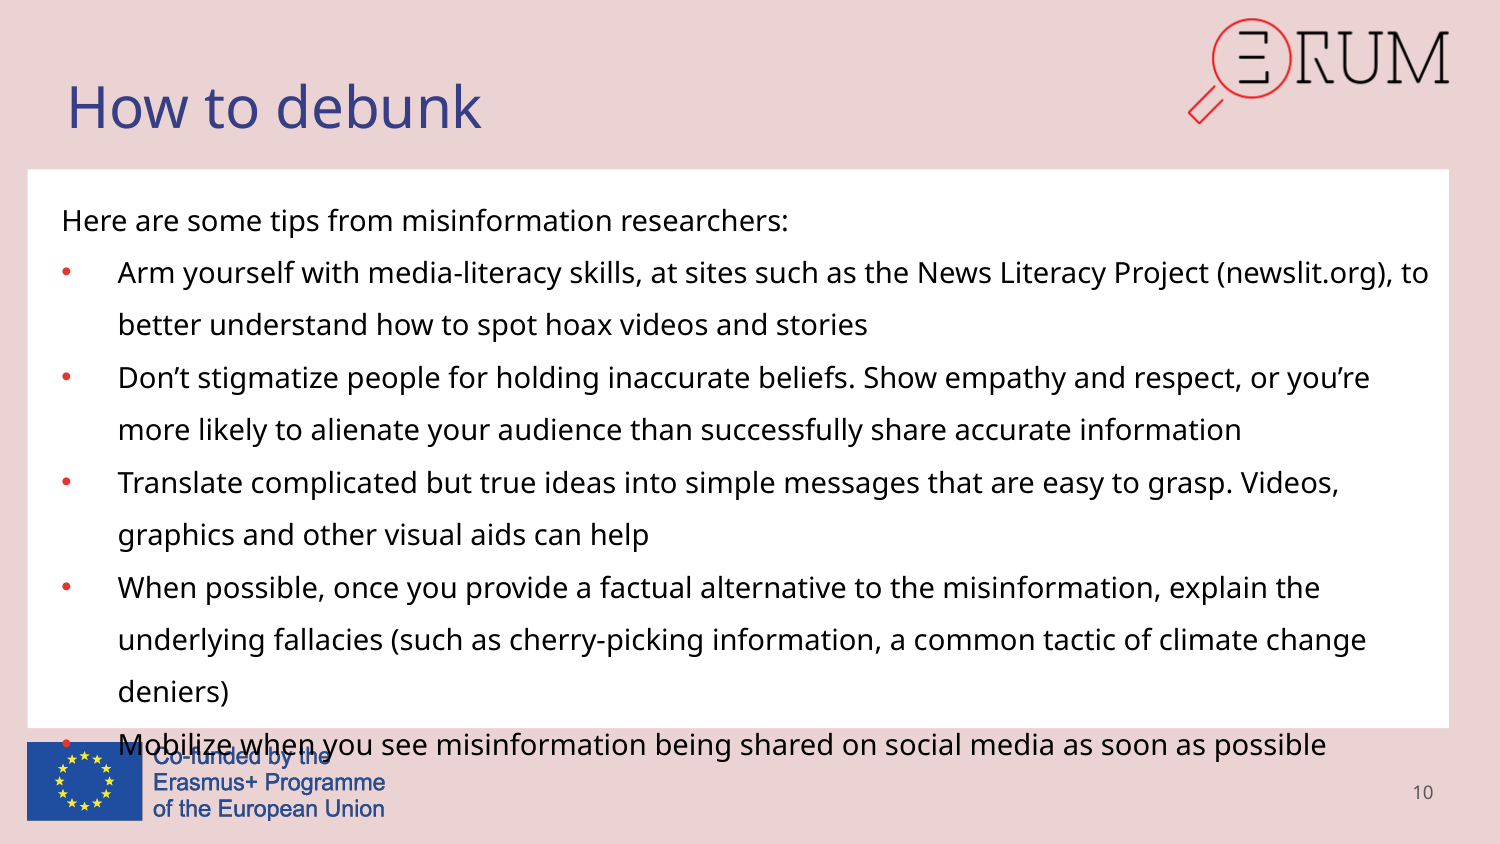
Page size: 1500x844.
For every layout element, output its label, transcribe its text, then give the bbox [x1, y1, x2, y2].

picture [1136, 0, 1500, 137]
picture [27, 742, 385, 821]
title How to debunk [51, 55, 1168, 150]
list Here are some tips from misinformation researchers: Arm yourself with media-literacy skills, at sites such as the News Literacy Project (newslit.org), to better understand how to spot hoax videos and stories Don’t stigmatize people for holding inaccurate beliefs. Show empathy and respect, or you’re more likely to alienate your audience than successfully share accurate information Translate complicated but true ideas into simple messages that are easy to grasp. Videos, graphics and other visual aids can help When possible, once you provide a factual alternative to the misinformation, explain the underlying fallacies (such as cherry-picking information, a common tactic of climate change deniers) Mobilize when you see misinformation being shared on social media as soon as possible [27, 169, 1449, 729]
slide_number 10 [1358, 761, 1449, 826]
